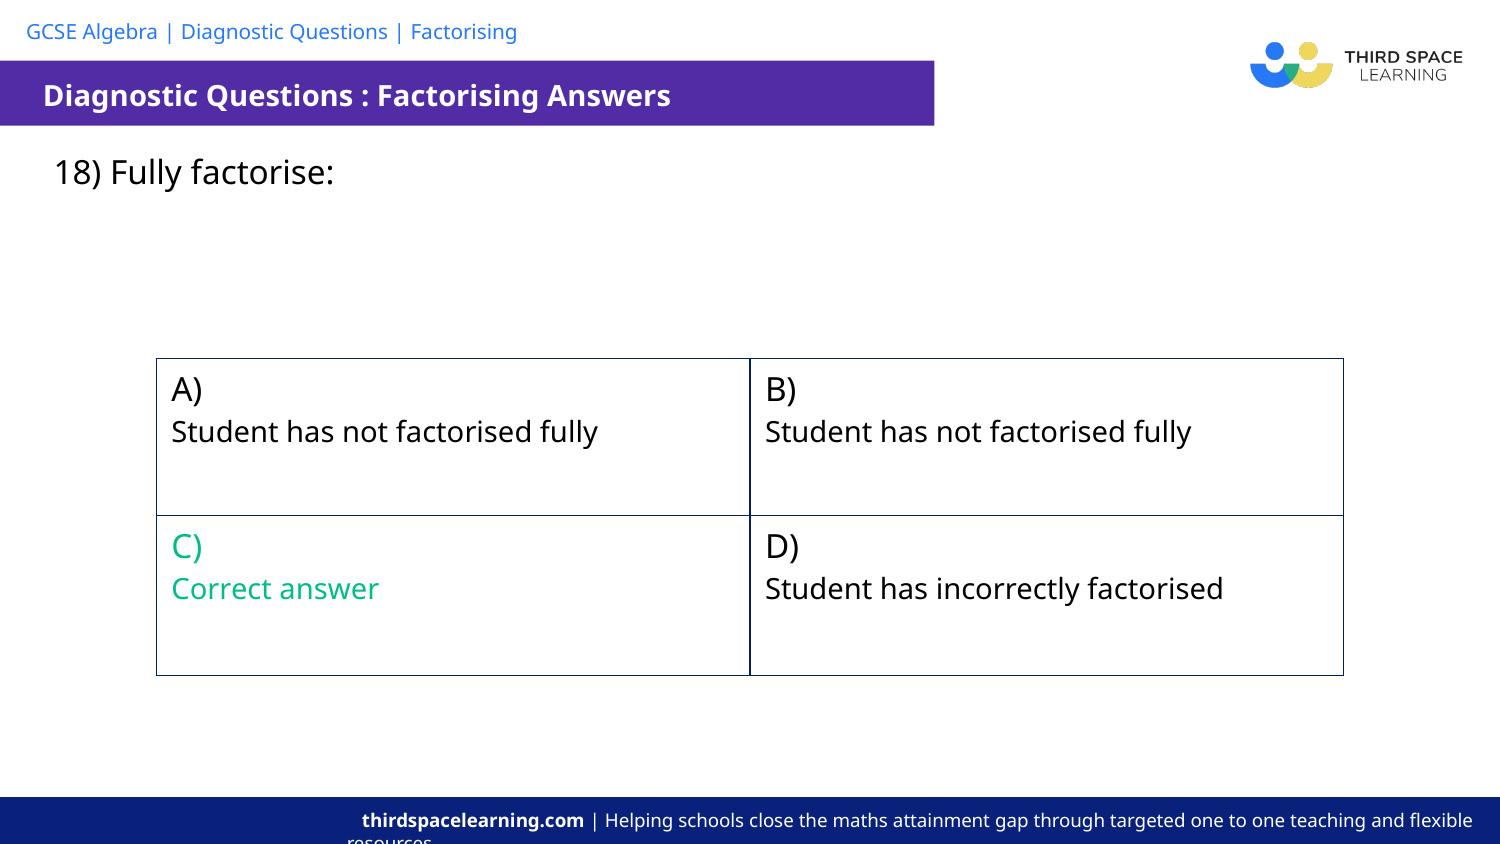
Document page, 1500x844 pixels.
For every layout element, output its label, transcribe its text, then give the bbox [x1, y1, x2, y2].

text_box Diagnostic Questions : Factorising Answers [27, 61, 849, 127]
picture [1250, 33, 1465, 99]
